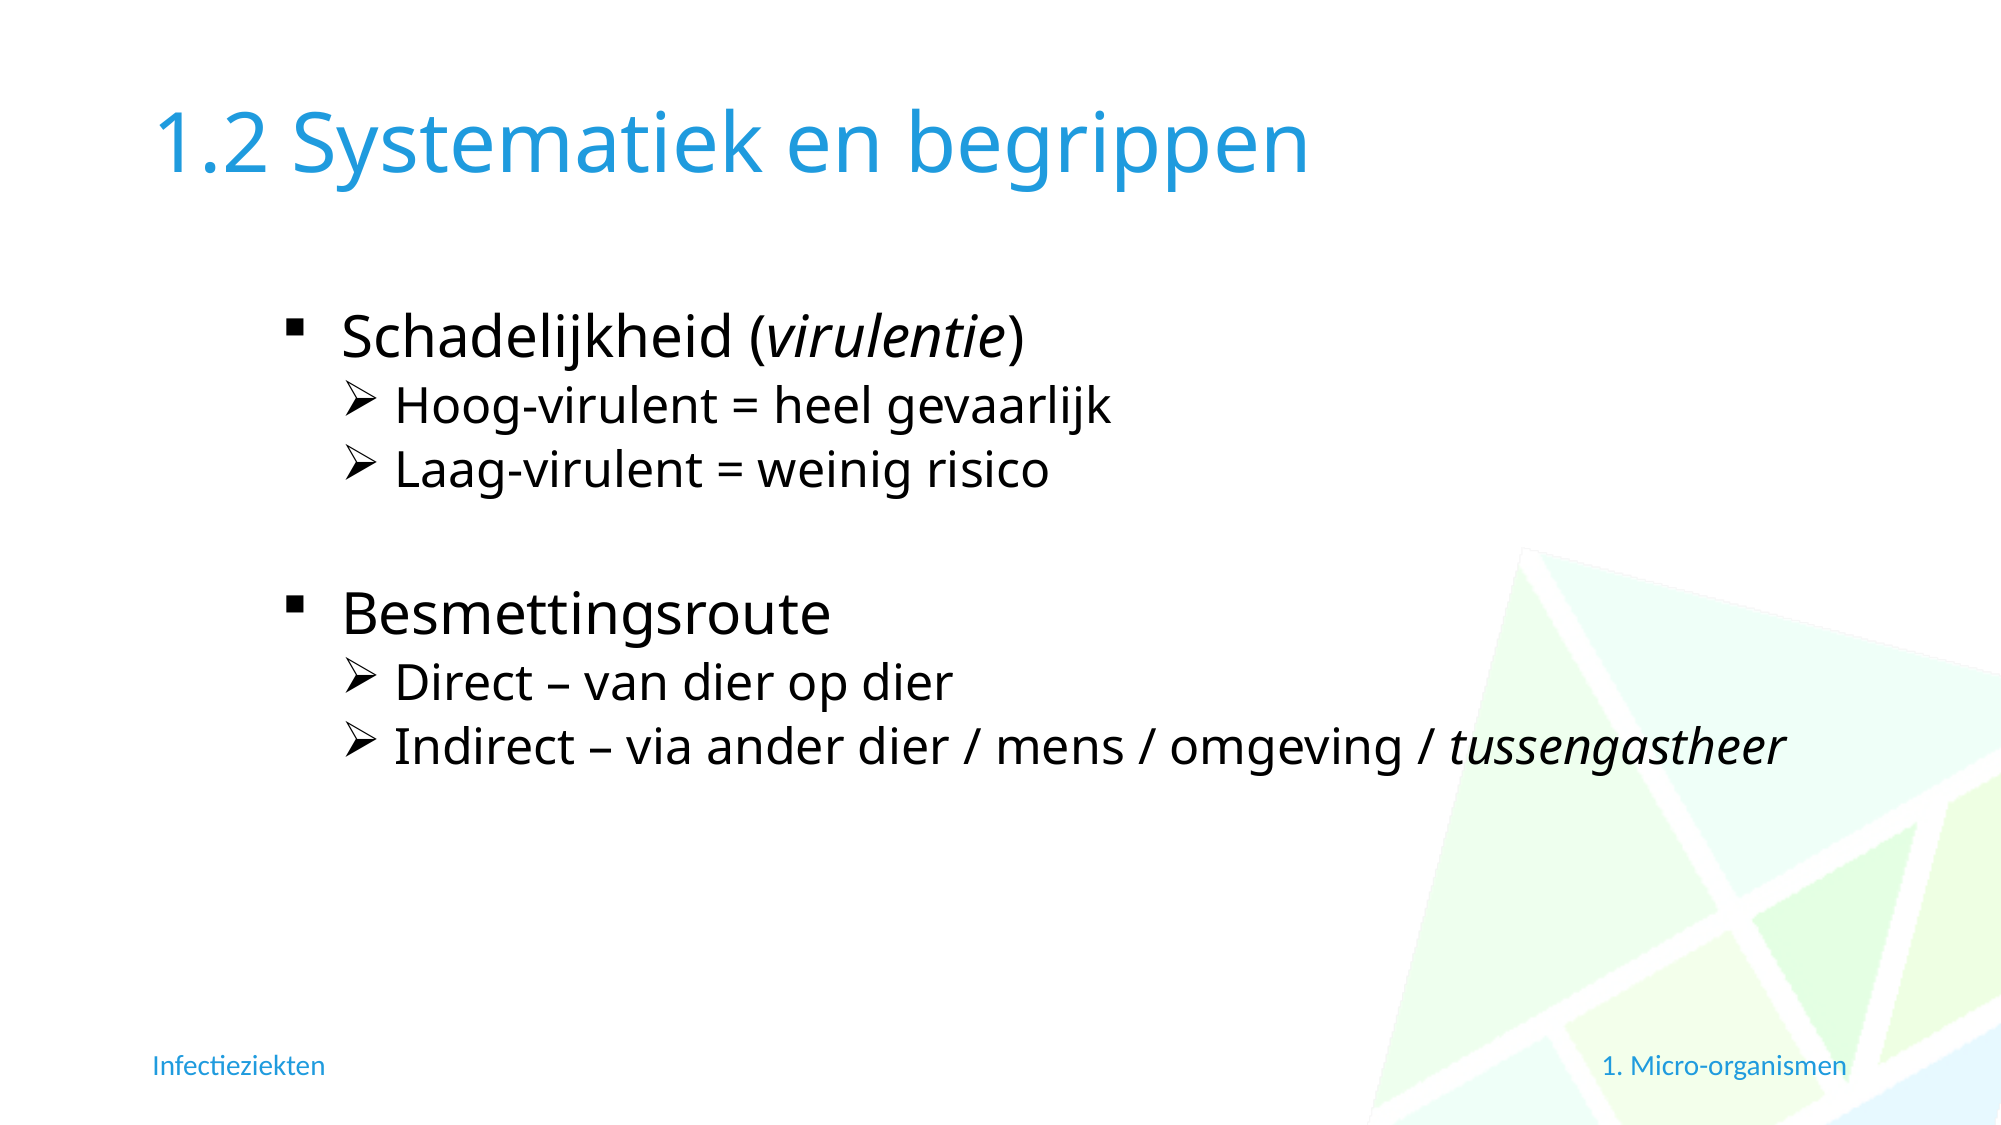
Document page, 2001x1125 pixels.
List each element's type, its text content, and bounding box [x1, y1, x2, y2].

title 1.2 Systematiek en begrippen [137, 59, 1863, 231]
list 1. Micro-organismen [1412, 1042, 1863, 1103]
list Schadelijkheid (virulentie) Hoog-virulent = heel gevaarlijk Laag-virulent = weinig risico Besmettingsroute Direct – van dier op dier Indirect – via ander dier / mens / omgeving / tussengastheer [266, 299, 1863, 1014]
list Infectieziekten [137, 1042, 588, 1103]
